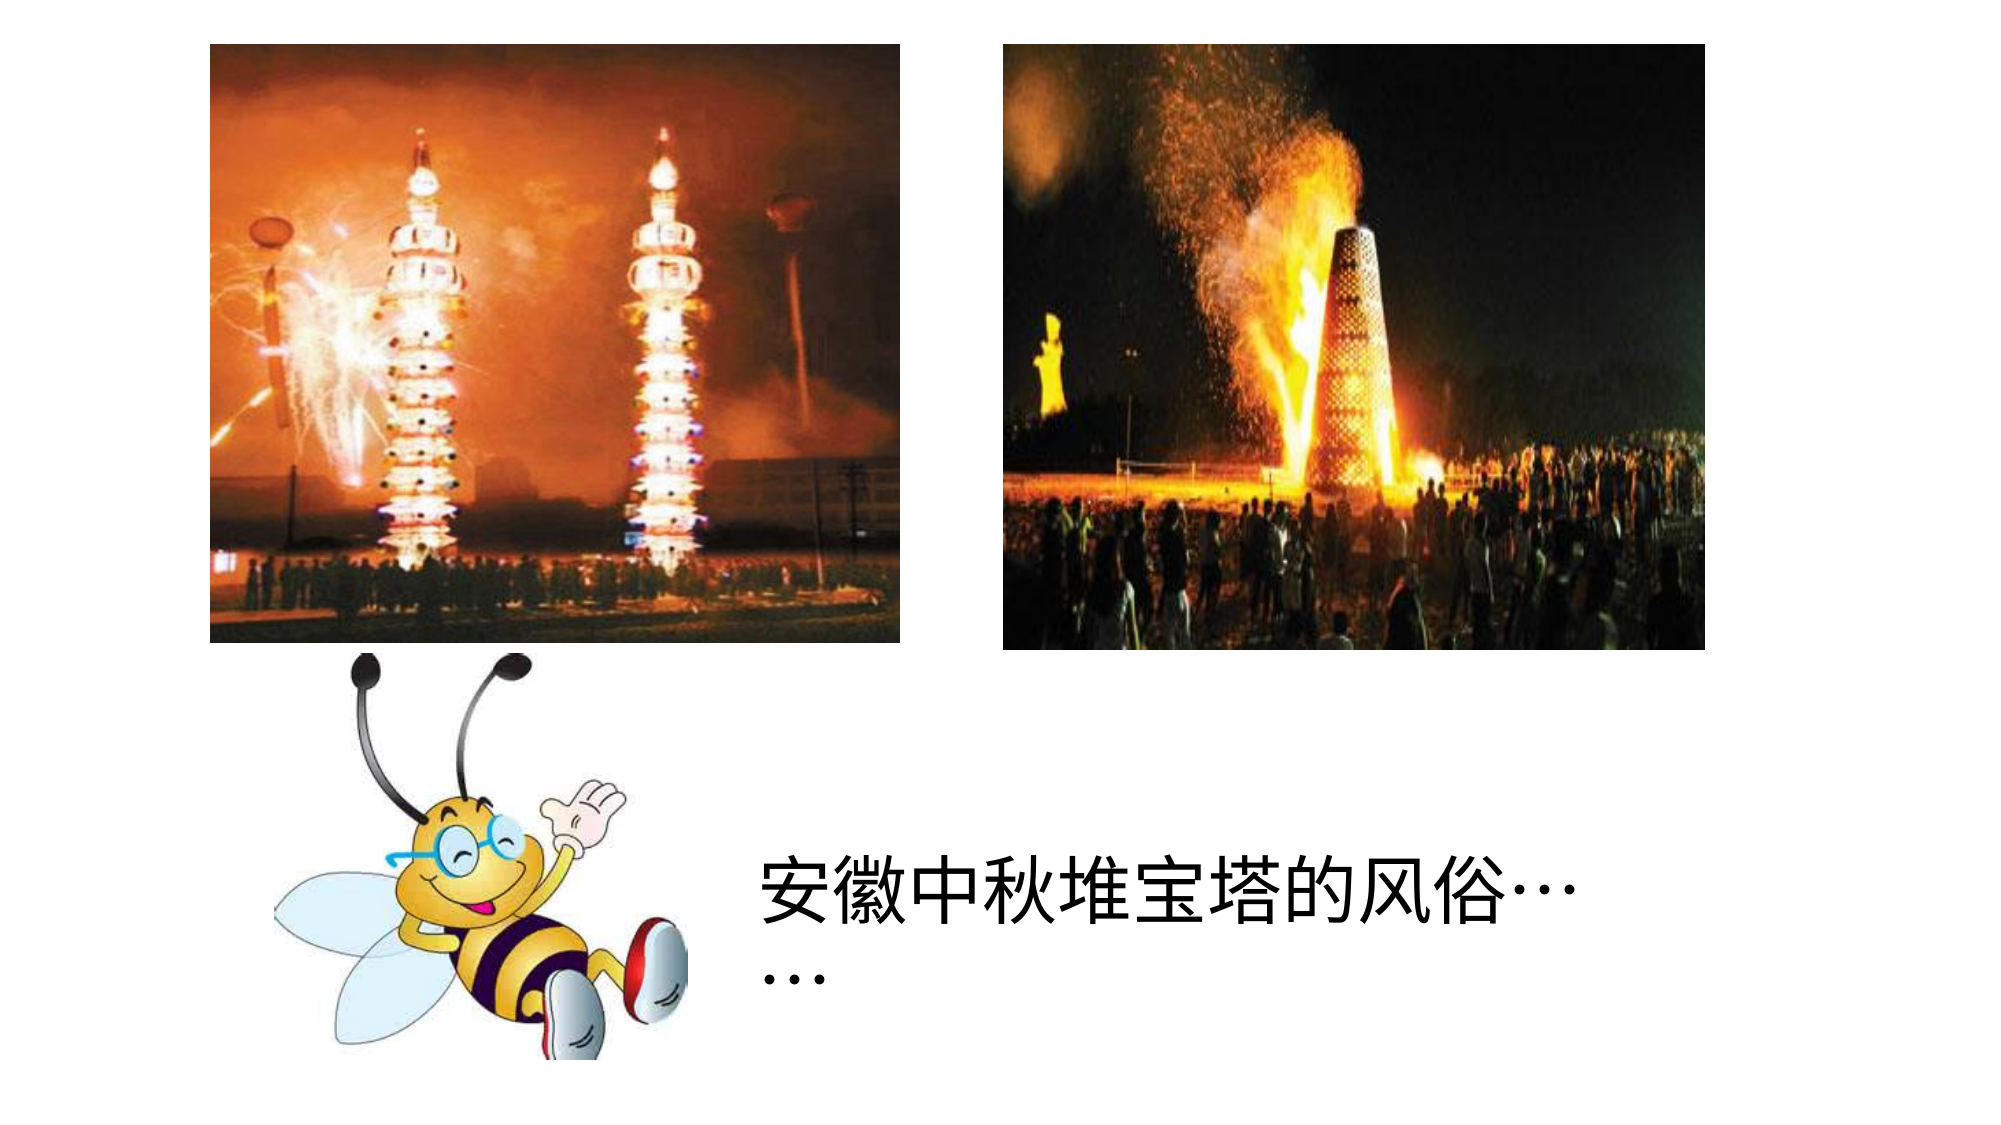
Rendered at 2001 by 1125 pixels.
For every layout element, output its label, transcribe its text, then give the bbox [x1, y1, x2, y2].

picture [1003, 44, 1705, 650]
text_box 安徽中秋堆宝塔的风俗…… [743, 836, 1607, 1032]
picture [210, 44, 900, 643]
picture [274, 653, 688, 1060]
